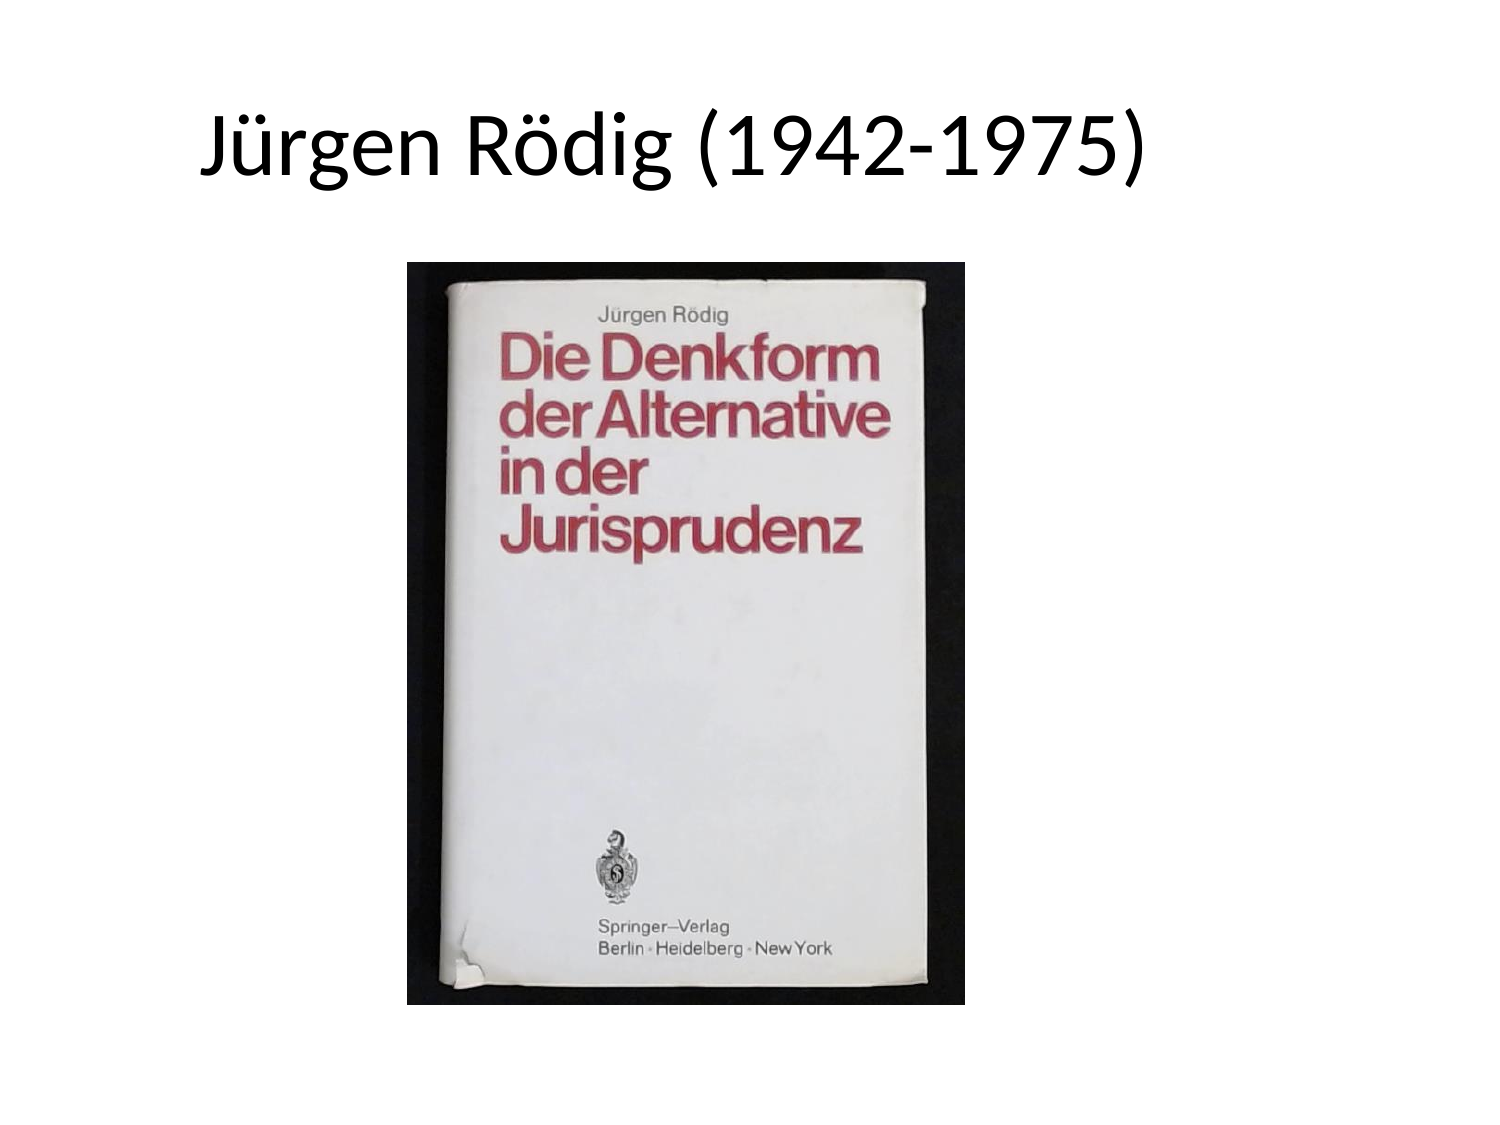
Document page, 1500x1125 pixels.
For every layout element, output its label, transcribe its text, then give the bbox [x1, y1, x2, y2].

title Jürgen Rödig (1942-1975) [0, 45, 1350, 233]
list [407, 262, 965, 1006]
